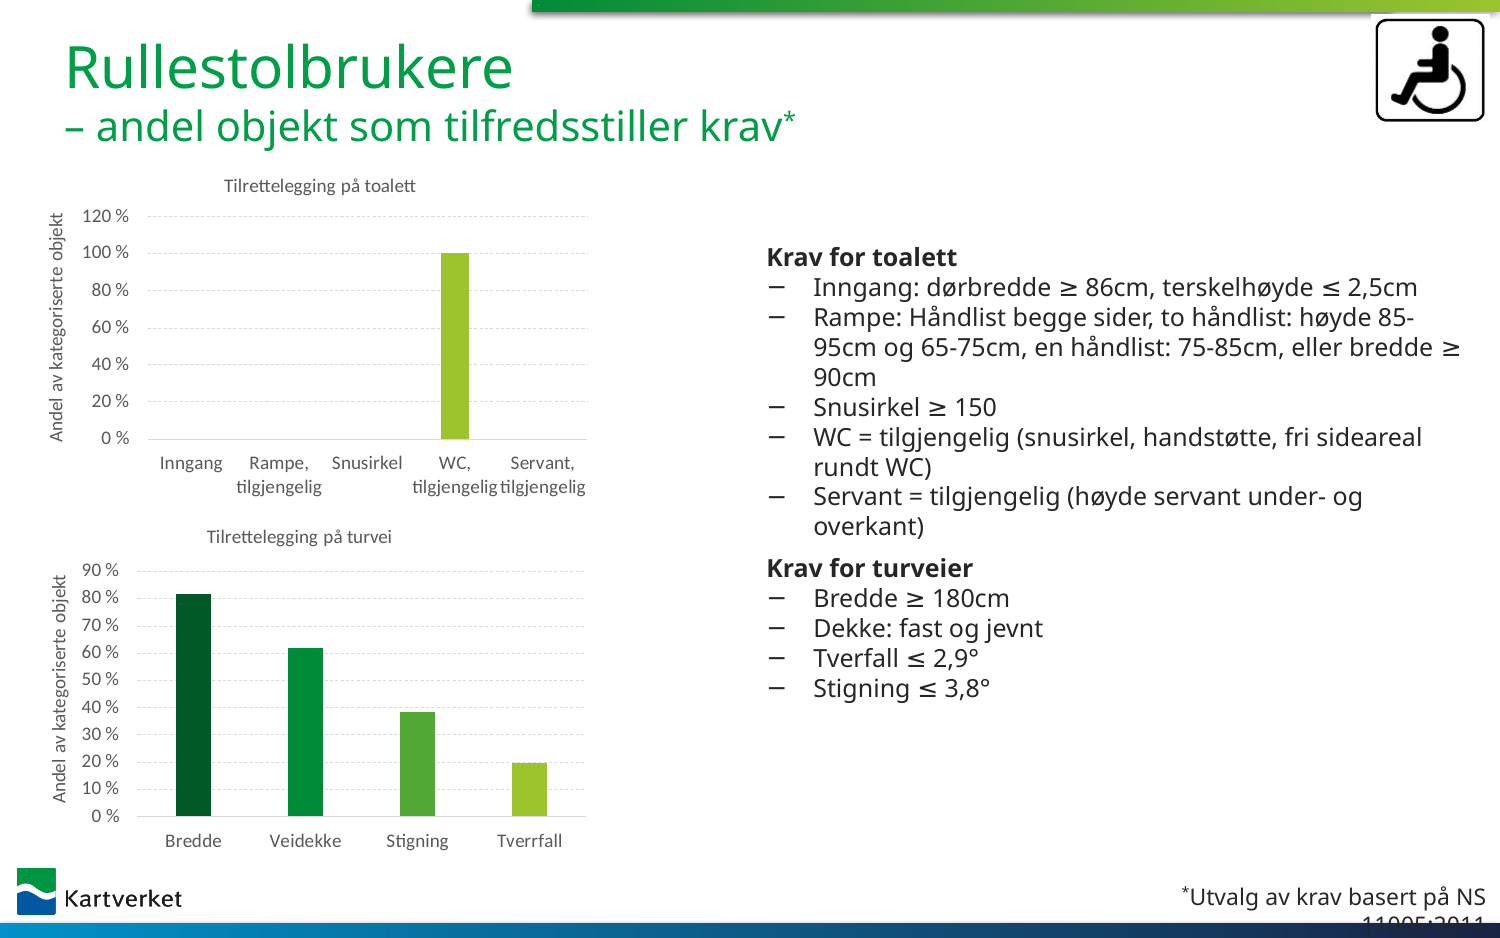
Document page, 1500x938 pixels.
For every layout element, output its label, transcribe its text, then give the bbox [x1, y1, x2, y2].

picture [41, 166, 598, 505]
text_box *Utvalg av krav basert på NS 11005:2011 [1068, 873, 1500, 938]
picture [41, 520, 597, 859]
text_box Rullestolbrukere – andel objekt som tilfredsstiller krav* [49, 14, 1431, 158]
text_box Krav for toalett Inngang: dørbredde ≥ 86cm, terskelhøyde ≤ 2,5cm Rampe: Håndlist begge sider, to håndlist: høyde 85-95cm og 65-75cm, en håndlist: 75-85cm, eller bredde ≥ 90cm Snusirkel ≥ 150 WC = tilgjengelig (snusirkel, handstøtte, fri sideareal rundt WC) Servant = tilgjengelig (høyde servant under- og overkant) [751, 234, 1483, 545]
text_box Krav for turveier Bredde ≥ 180cm Dekke: fast og jevnt Tverfall ≤ 2,9° Stigning ≤ 3,8° [751, 545, 1483, 710]
picture [1371, 13, 1491, 127]
